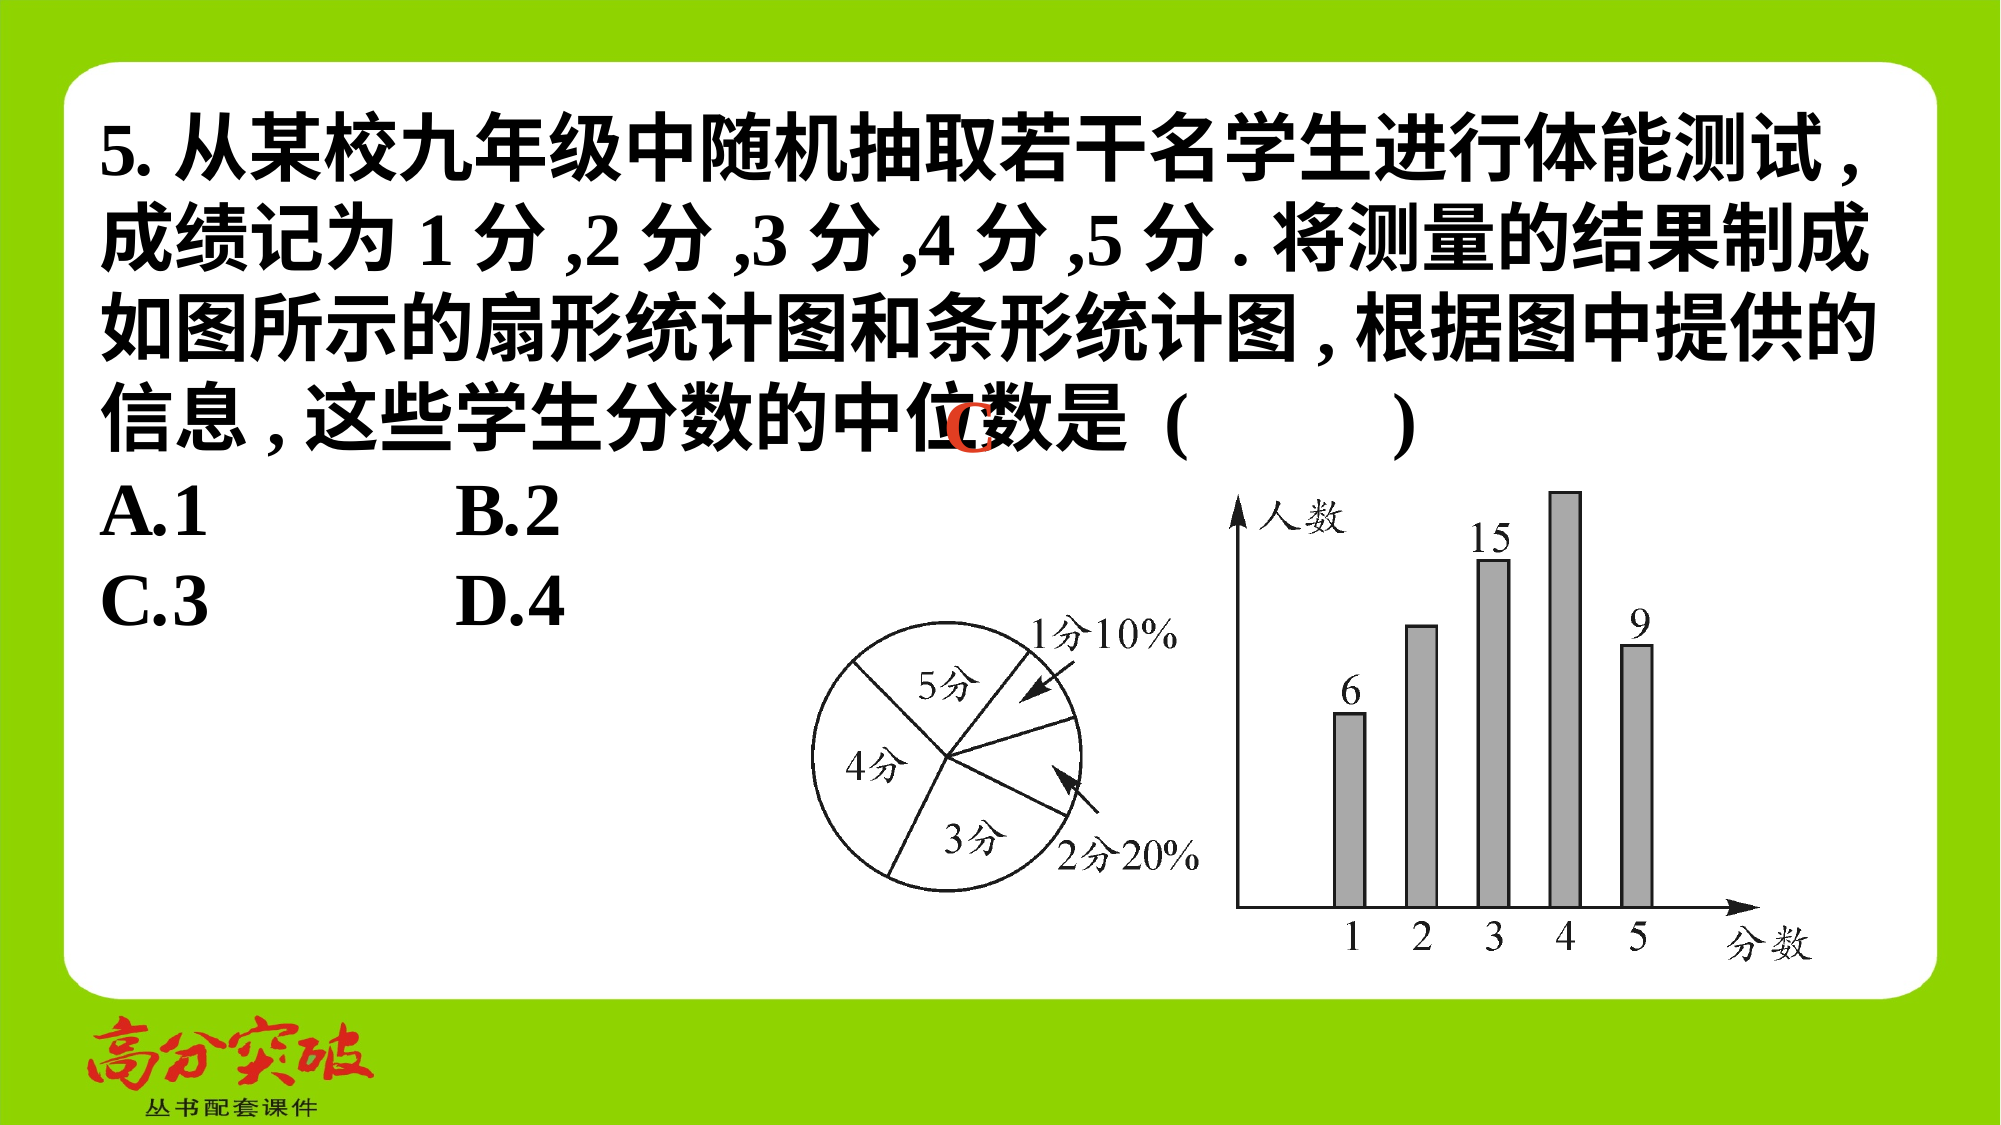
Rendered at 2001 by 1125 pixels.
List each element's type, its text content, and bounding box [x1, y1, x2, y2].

text_box C [929, 370, 1041, 475]
text_box 5.从某校九年级中随机抽取若干名学生进行体能测试,成绩记为1分,2分,3分,4分,5分.将测量的结果制成如图所示的扇形统计图和条形统计图,根据图中提供的信息,这些学生分数的中位数是 ( ) A.1 B.2 C.3 D.4 [84, 92, 1916, 648]
picture [0, 0, 2001, 1125]
